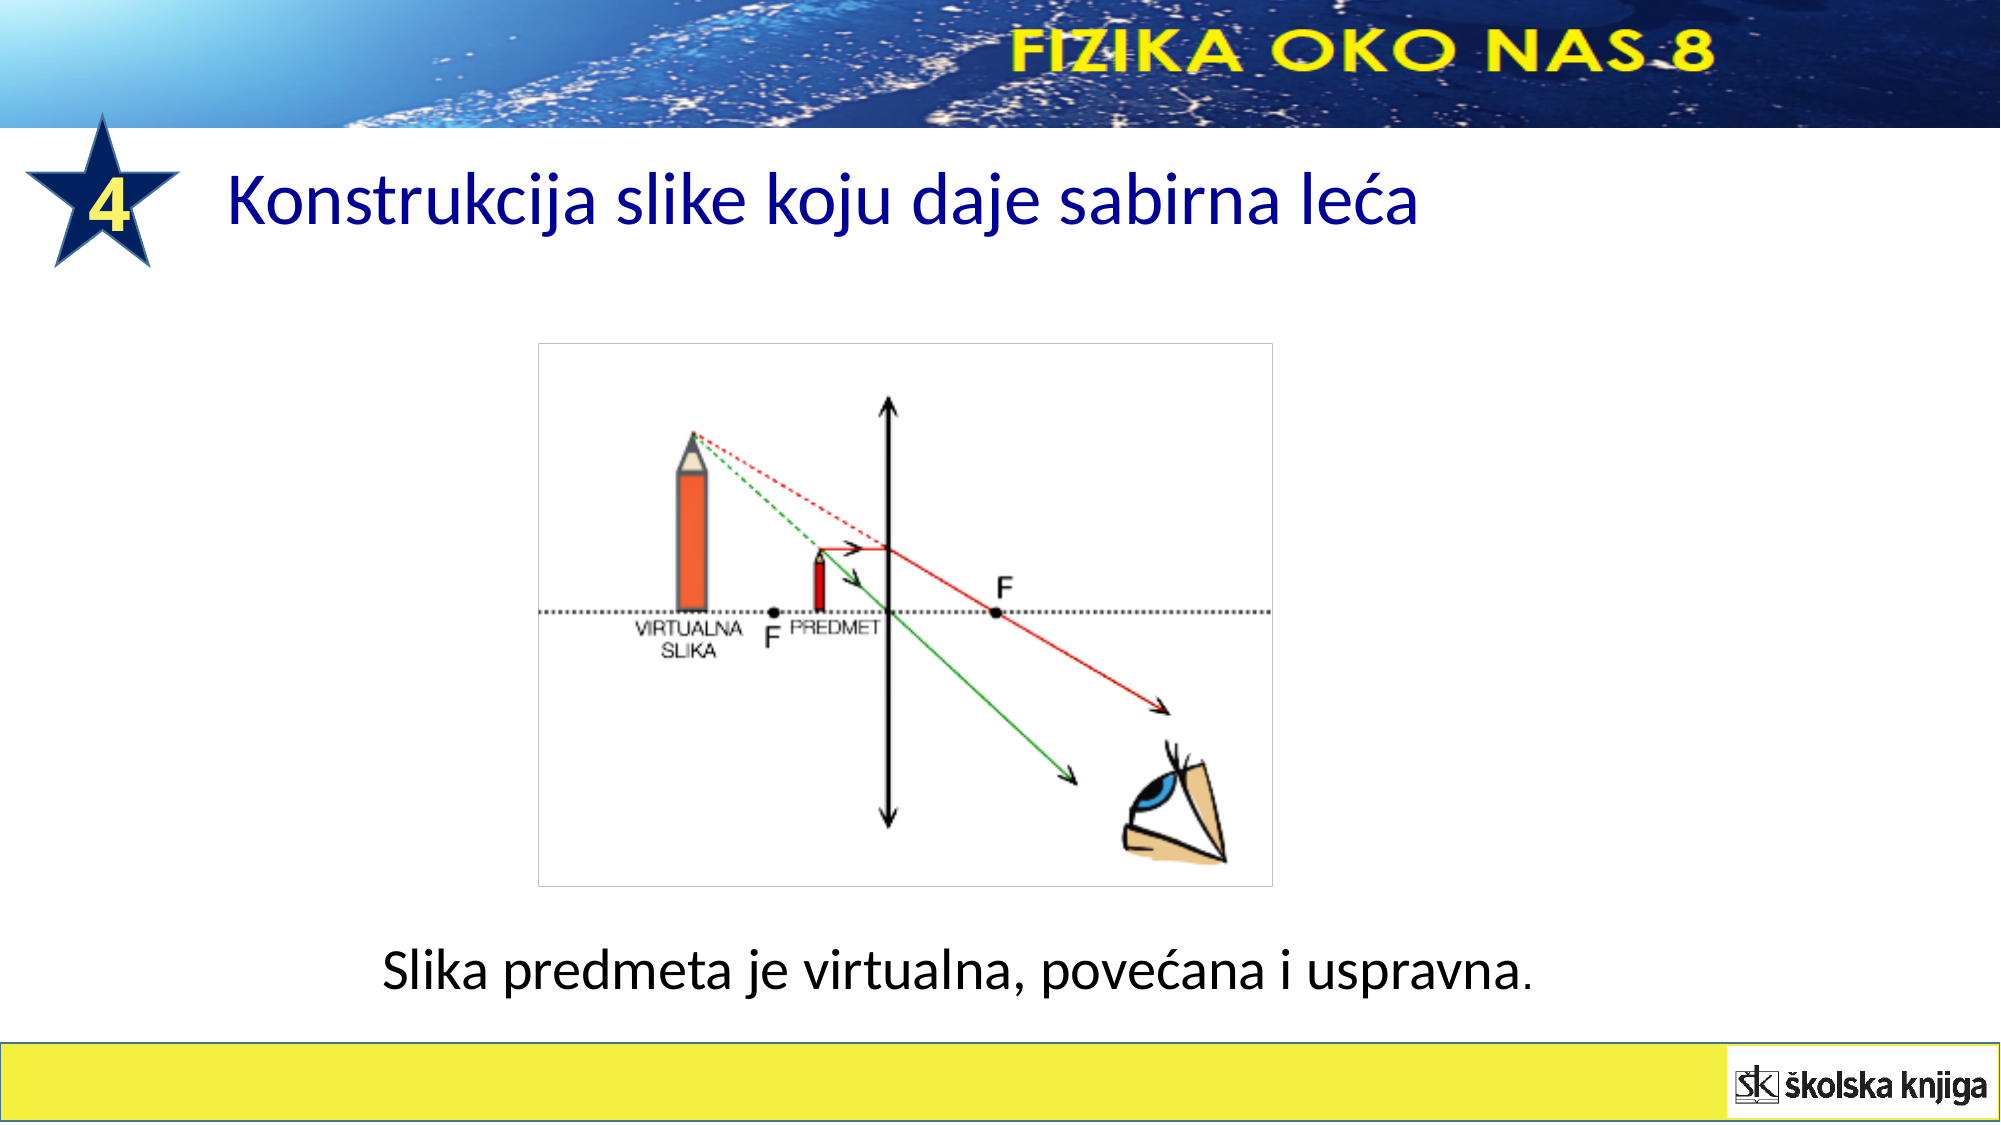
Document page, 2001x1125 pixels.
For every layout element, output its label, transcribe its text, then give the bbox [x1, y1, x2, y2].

text_box Slika predmeta je virtualna, povećana i uspravna. [367, 889, 1699, 1009]
picture [537, 342, 1275, 890]
text_box 4 [24, 111, 181, 269]
picture [1727, 1046, 1998, 1118]
text_box Konstrukcija slike koju daje sabirna leća [213, 142, 1437, 248]
picture [0, 0, 2000, 128]
